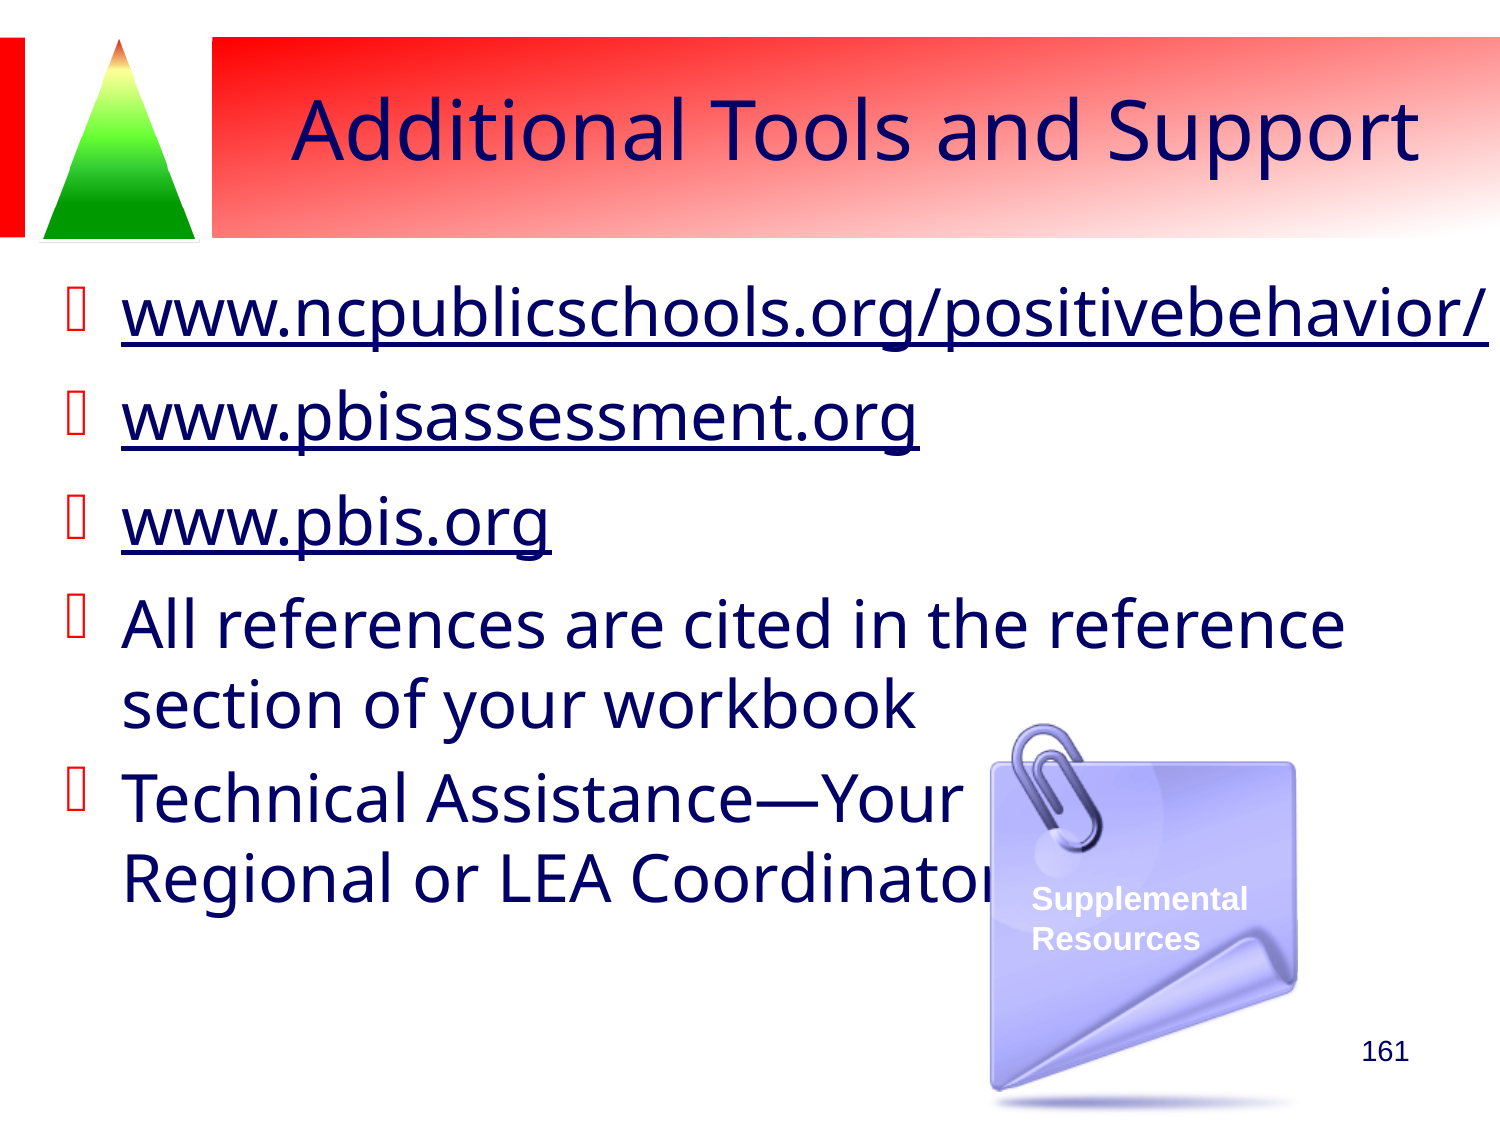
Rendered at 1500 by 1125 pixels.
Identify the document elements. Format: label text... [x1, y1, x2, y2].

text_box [924, 687, 1338, 1125]
list www.ncpublicschools.org/positivebehavior/ www.pbisassessment.org www.pbis.org All references are cited in the reference section of your workbook Technical Assistance—Your Regional or LEA Coordinator [49, 262, 1500, 931]
picture [37, 30, 200, 243]
slide_number 161 [1341, 1024, 1426, 1103]
title Additional Tools and Support [212, 49, 1500, 206]
